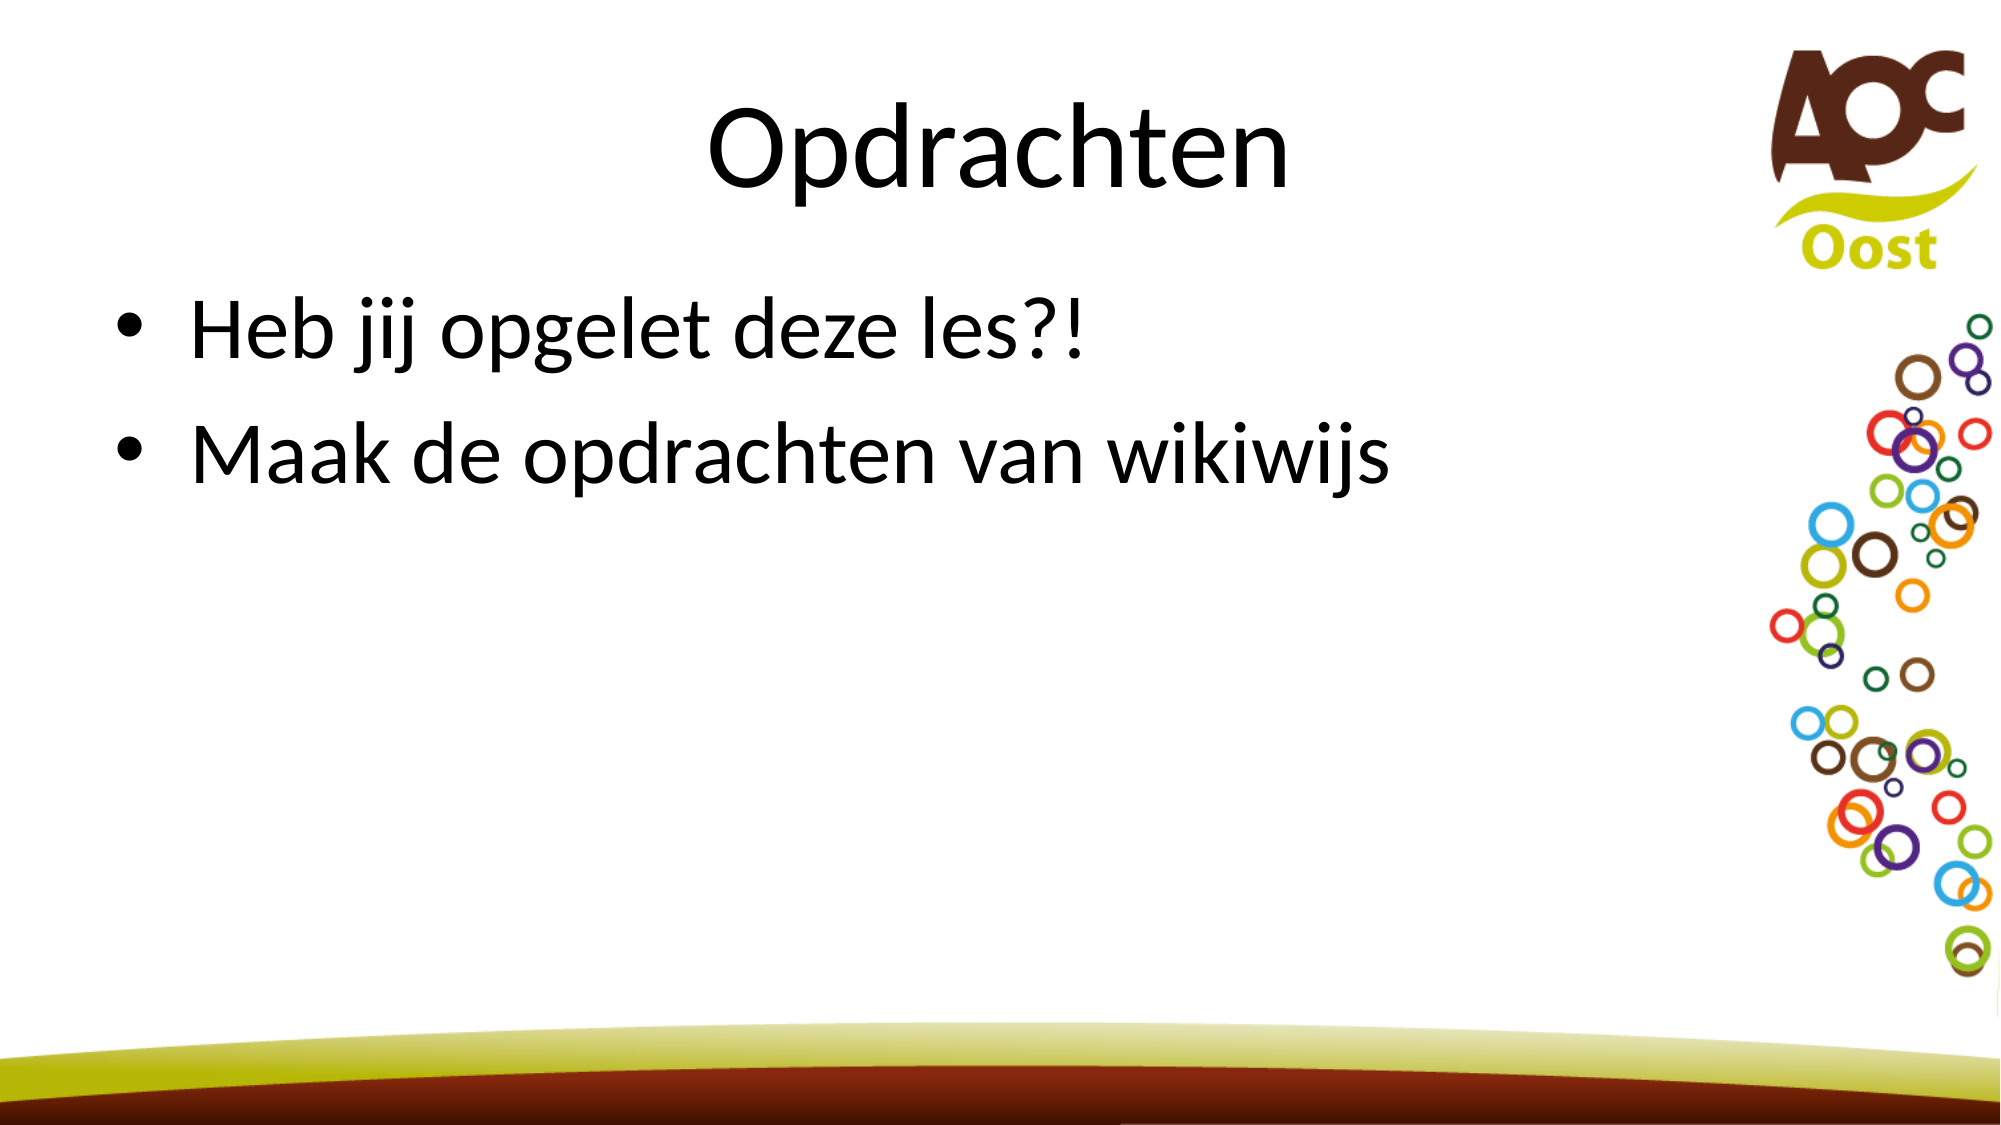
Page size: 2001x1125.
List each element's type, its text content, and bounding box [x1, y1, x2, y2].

picture [0, 0, 2001, 1125]
title Opdrachten [99, 45, 1900, 233]
list Heb jij opgelet deze les?! Maak de opdrachten van wikiwijs [99, 262, 1900, 1005]
